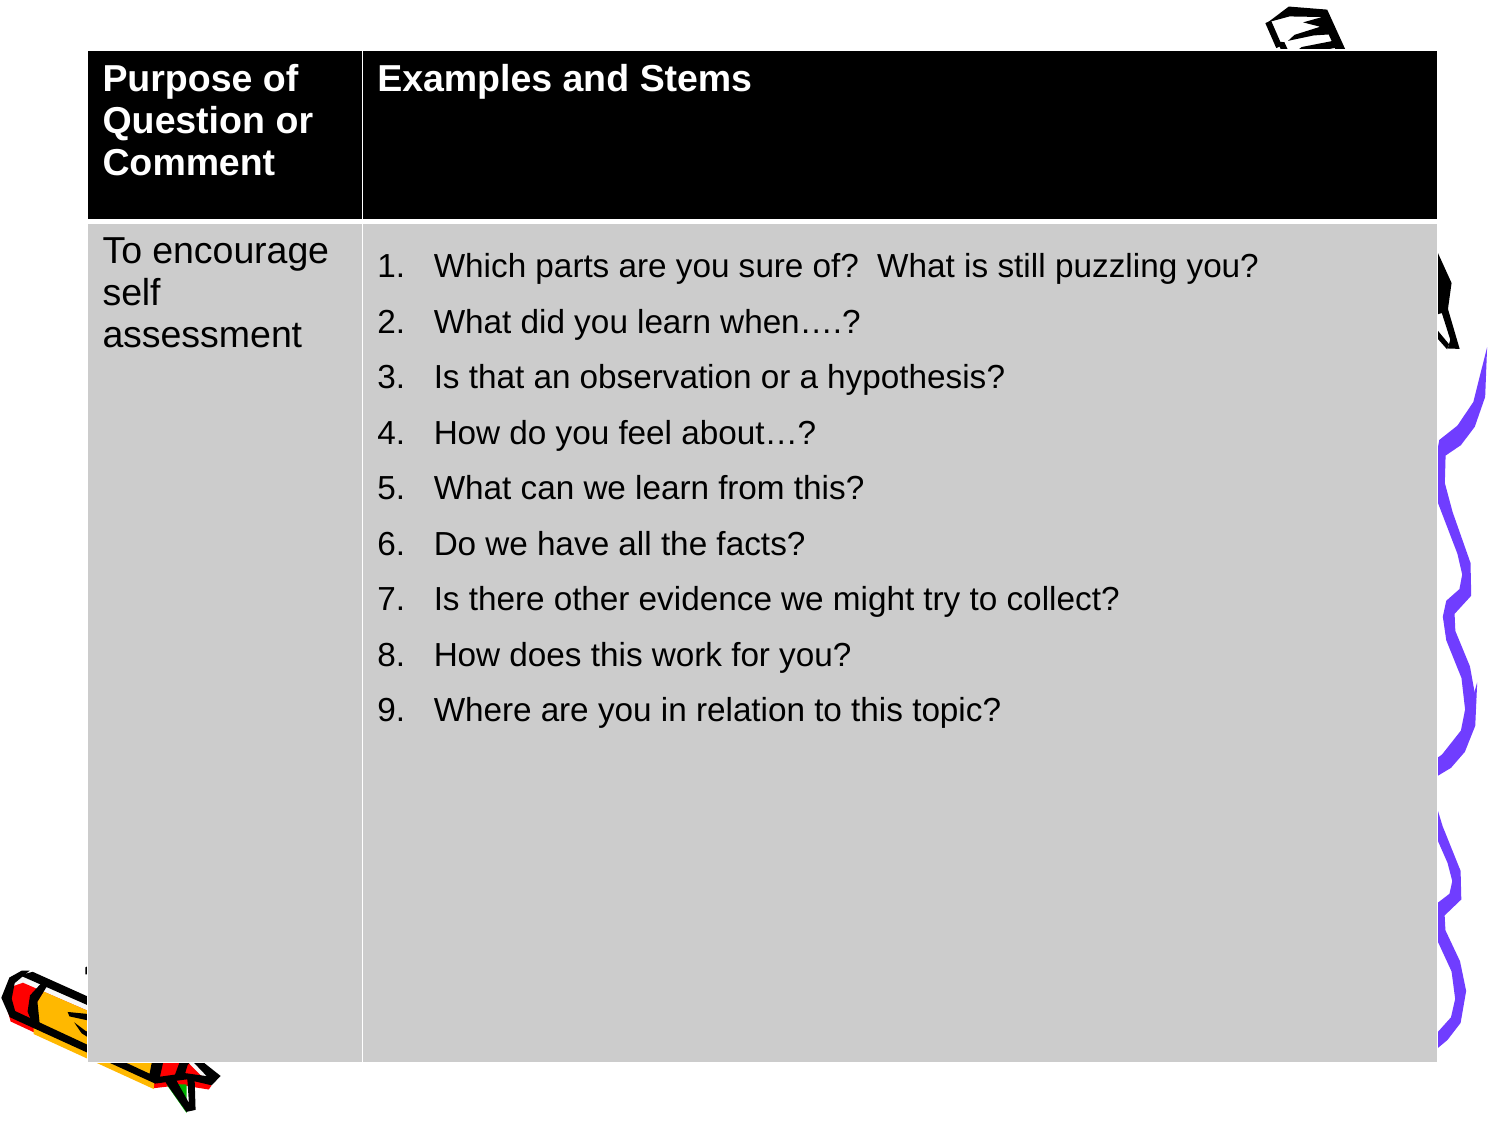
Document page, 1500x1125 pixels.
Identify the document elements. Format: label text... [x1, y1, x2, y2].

table_header Purpose of Question or Comment [88, 51, 362, 219]
table_header Examples and Stems [363, 51, 1437, 219]
table_cell To encourage self assessment [88, 224, 362, 1062]
table_cell Which parts are you sure of? What is still puzzling you? What did you learn when….? Is that an observation or a hypothesis? How do you feel about…? What can we learn from this? Do we have all the facts? Is there other evidence we might try to collect? How does this work for you? Where are you in relation to this topic? [363, 224, 1437, 1062]
